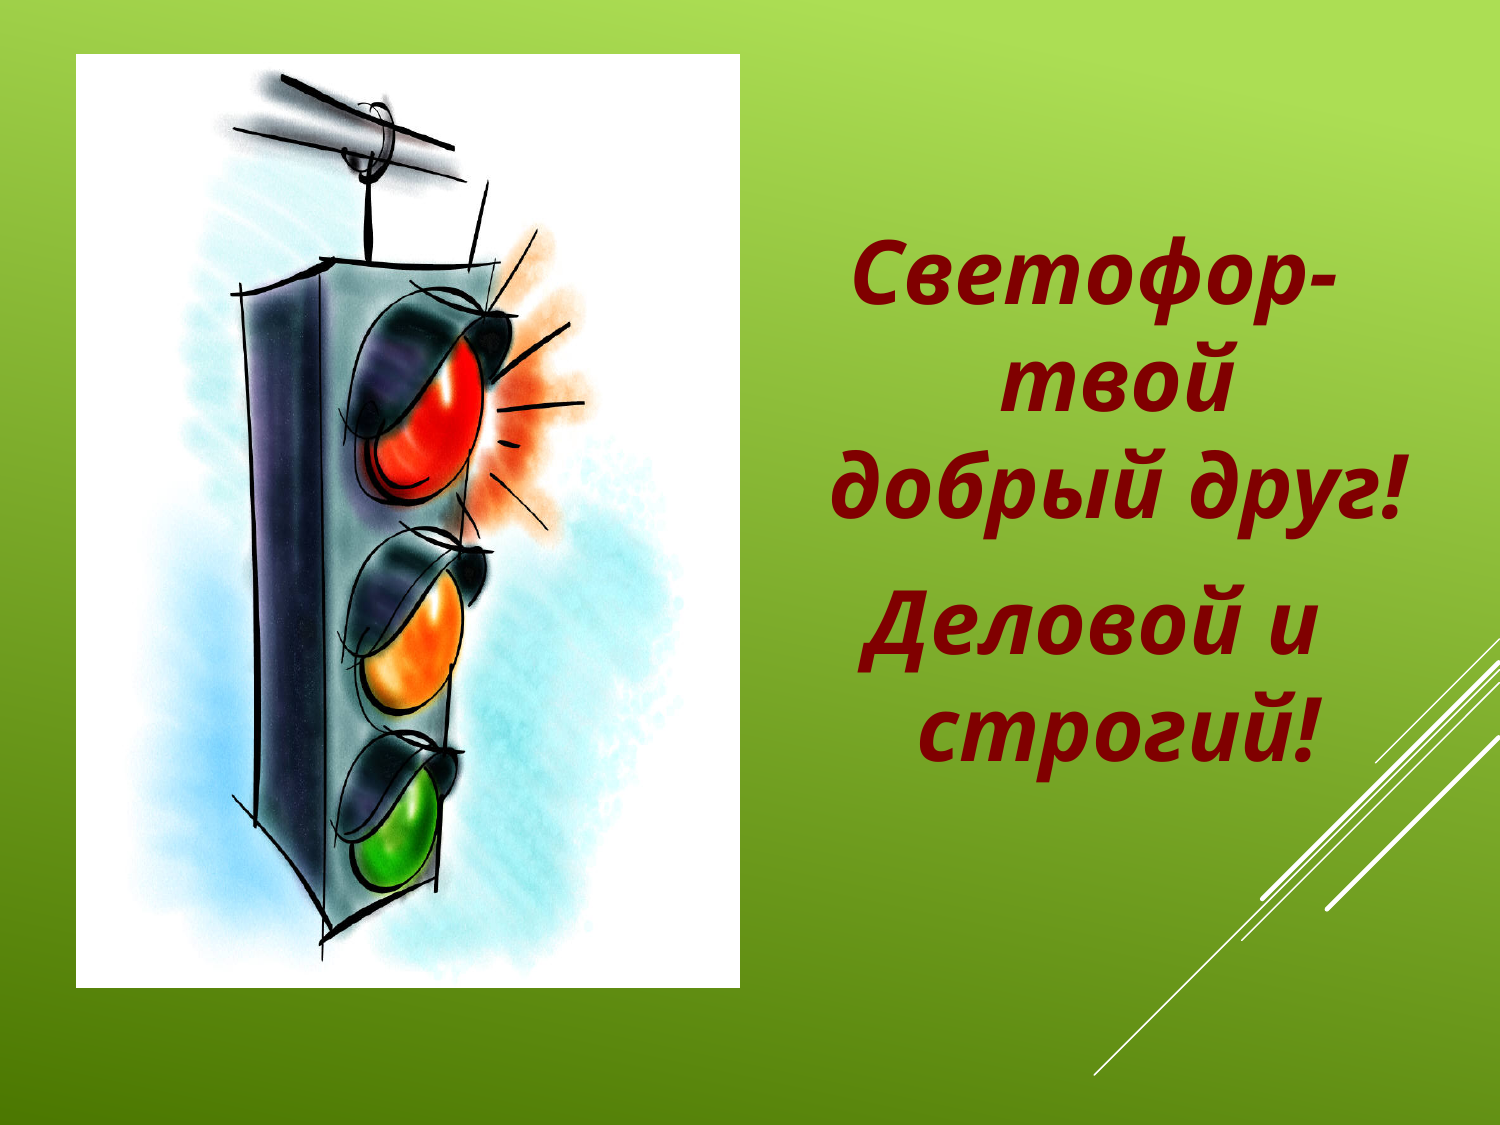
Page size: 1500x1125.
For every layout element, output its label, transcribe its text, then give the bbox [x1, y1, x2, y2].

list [76, 54, 740, 988]
list Светофор- твой добрый друг! Деловой и строгий! [762, 196, 1425, 799]
